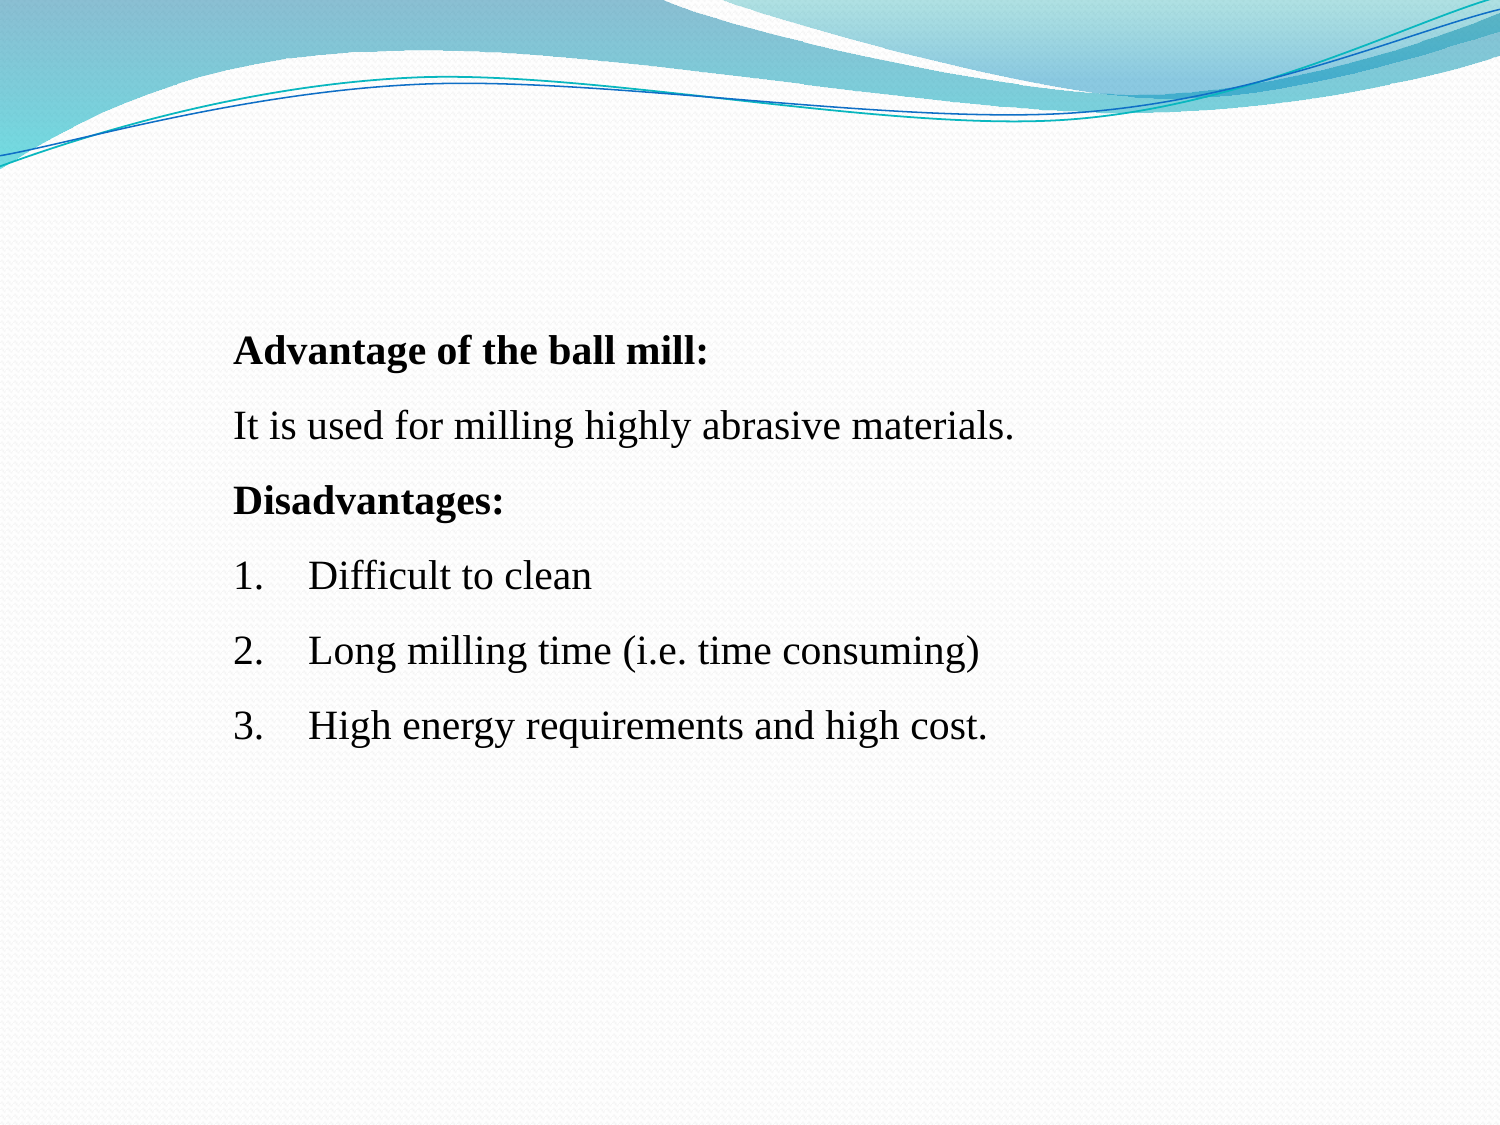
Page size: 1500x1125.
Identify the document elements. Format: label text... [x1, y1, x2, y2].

text_box Advantage of the ball mill: It is used for milling highly abrasive materials. Disadvantages: Difficult to clean Long milling time (i.e. time consuming) High energy requirements and high cost. [218, 290, 1306, 831]
